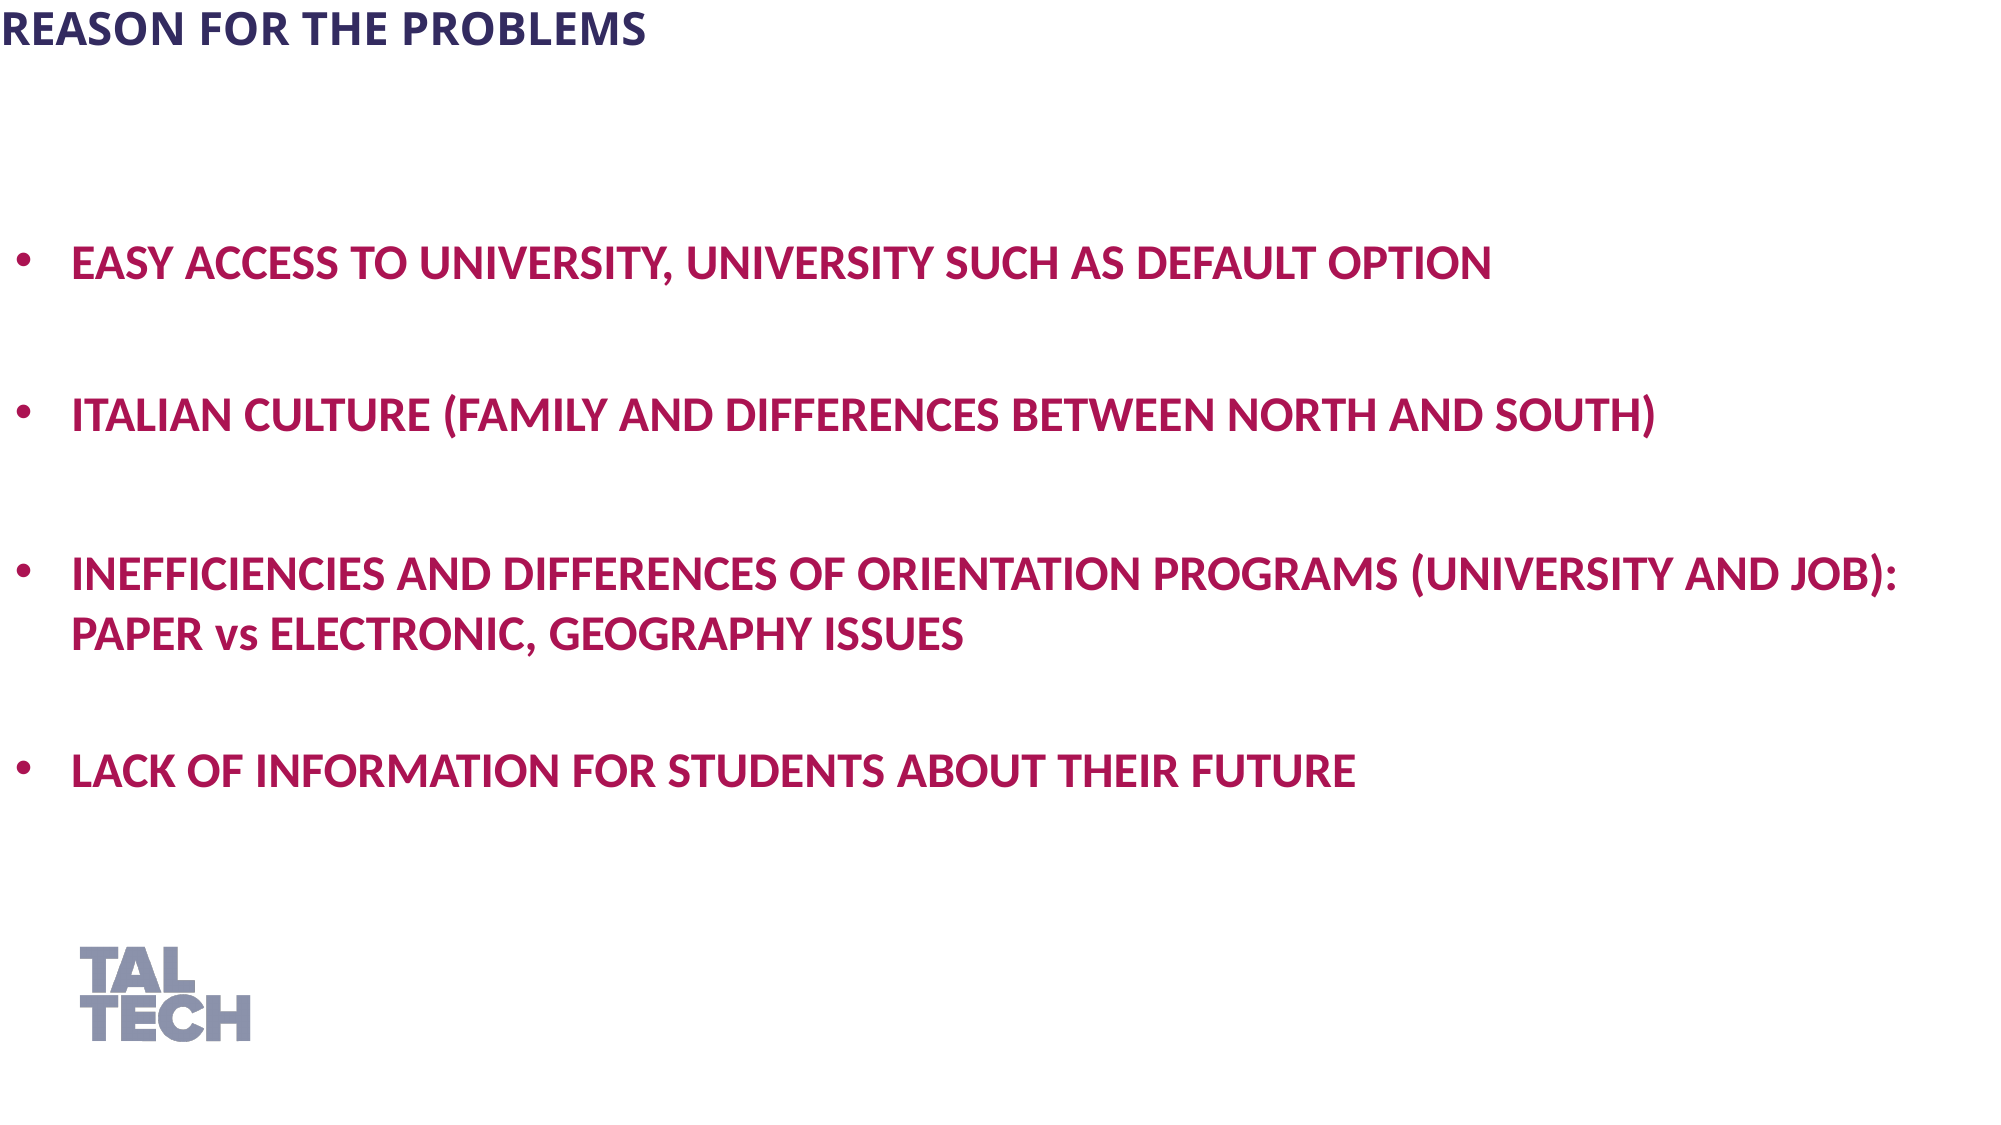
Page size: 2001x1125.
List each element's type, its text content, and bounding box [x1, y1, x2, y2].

text_box ITALIAN CULTURE (FAMILY AND DIFFERENCES BETWEEN NORTH AND SOUTH) [0, 373, 2000, 509]
picture [75, 940, 254, 1047]
text_box INEFFICIENCIES AND DIFFERENCES OF ORIENTATION PROGRAMS (UNIVERSITY AND JOB): PAPER vs ELECTRONIC, GEOGRAPHY ISSUES [0, 532, 2000, 728]
text_box EASY ACCESS TO UNIVERSITY, UNIVERSITY SUCH AS DEFAULT OPTION [0, 222, 2000, 357]
text_box LACK OF INFORMATION FOR STUDENTS ABOUT THEIR FUTURE [0, 729, 2000, 865]
list REASON FOR THE PROBLEMS [0, 0, 1003, 124]
